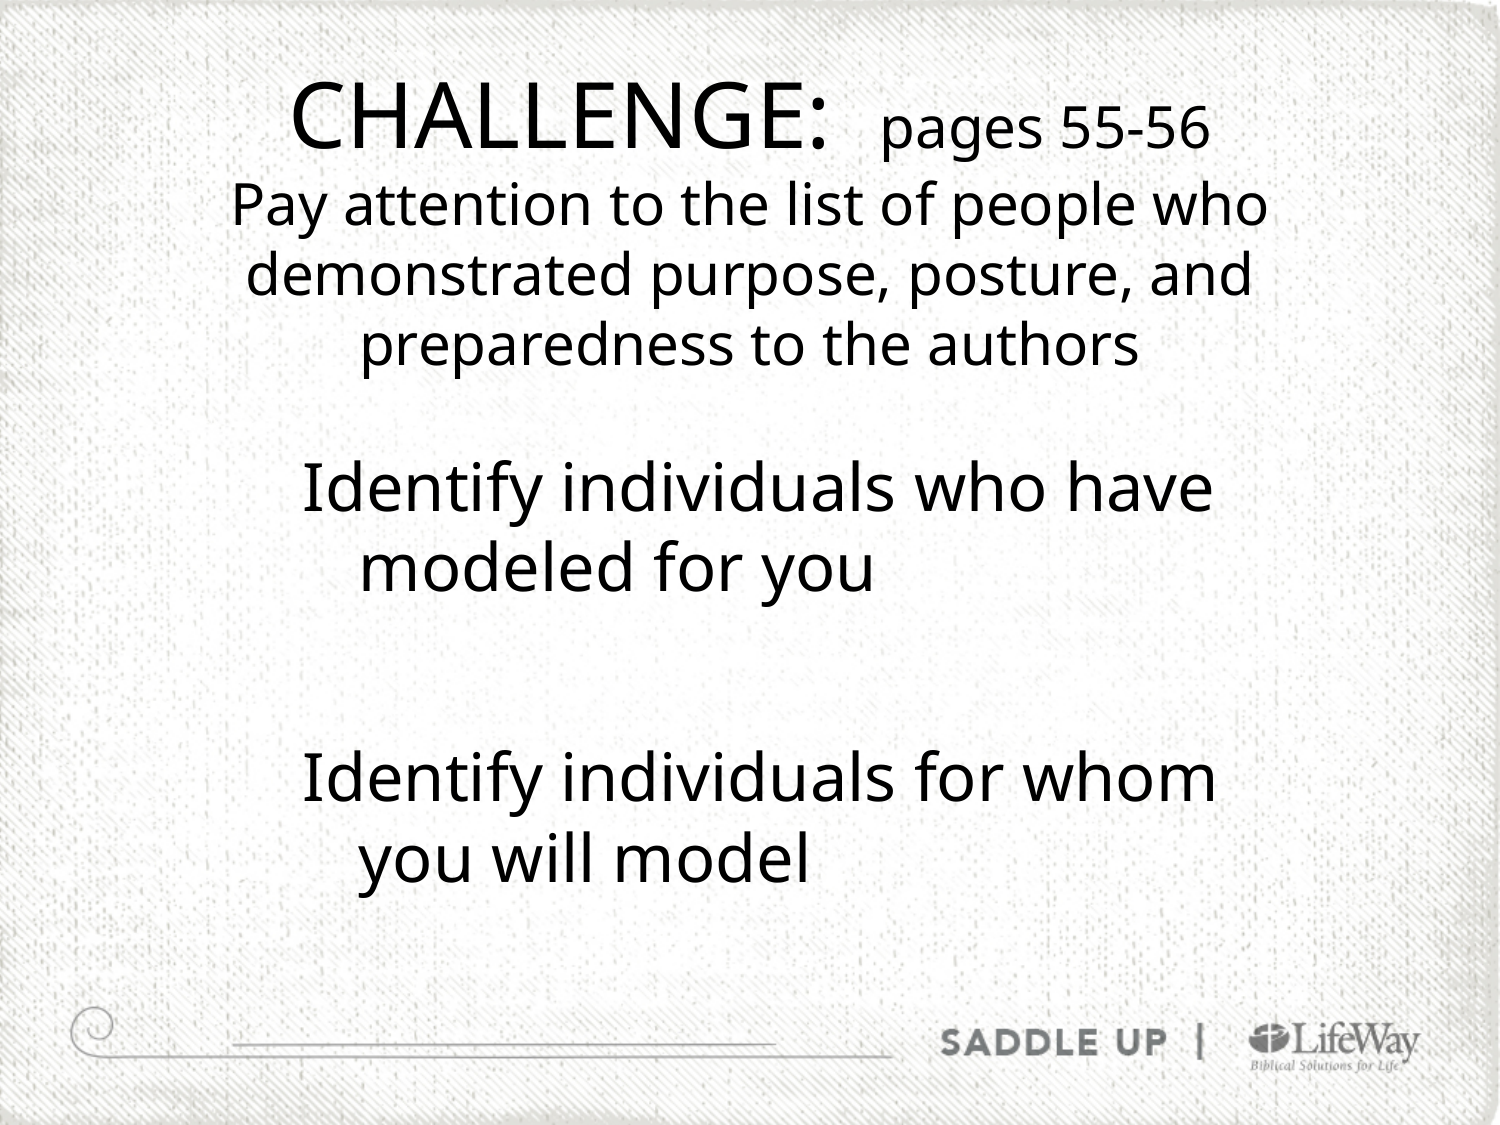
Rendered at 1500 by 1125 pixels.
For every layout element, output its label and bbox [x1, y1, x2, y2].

list [0, 0, 1500, 1125]
